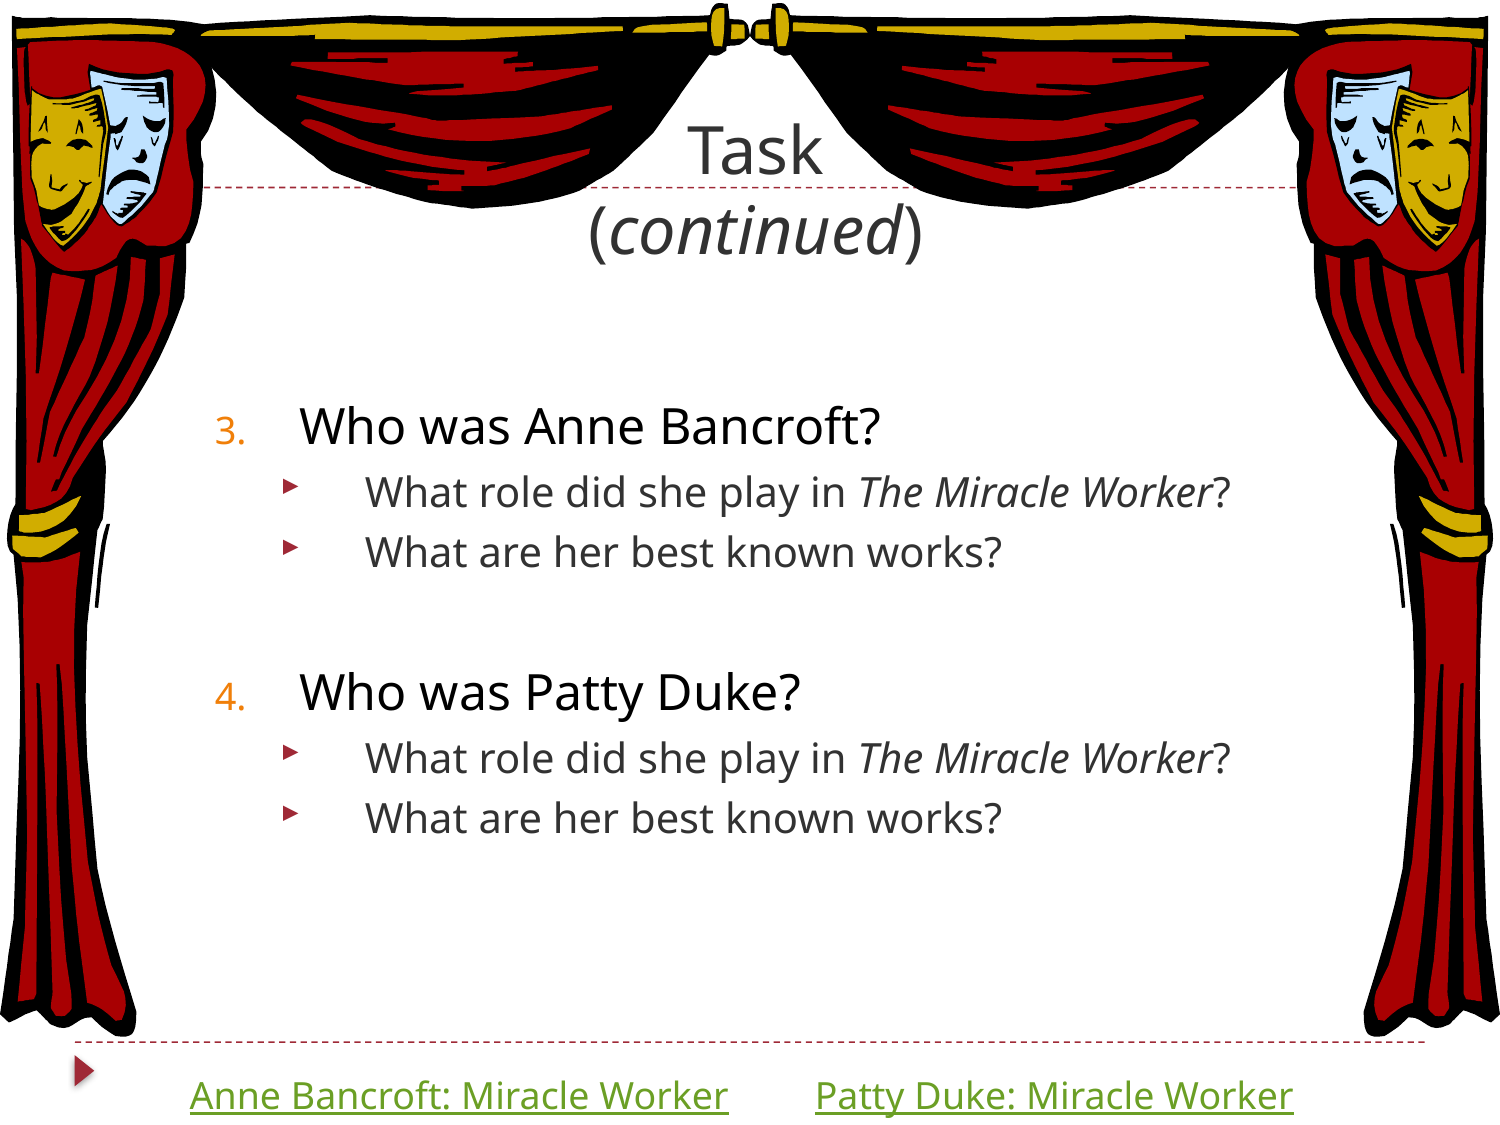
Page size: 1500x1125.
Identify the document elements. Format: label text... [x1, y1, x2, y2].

picture [0, 0, 1500, 1038]
text_box Anne Bancroft: Miracle Worker [174, 1064, 775, 1125]
text_box Patty Duke: Miracle Worker [800, 1064, 1363, 1125]
